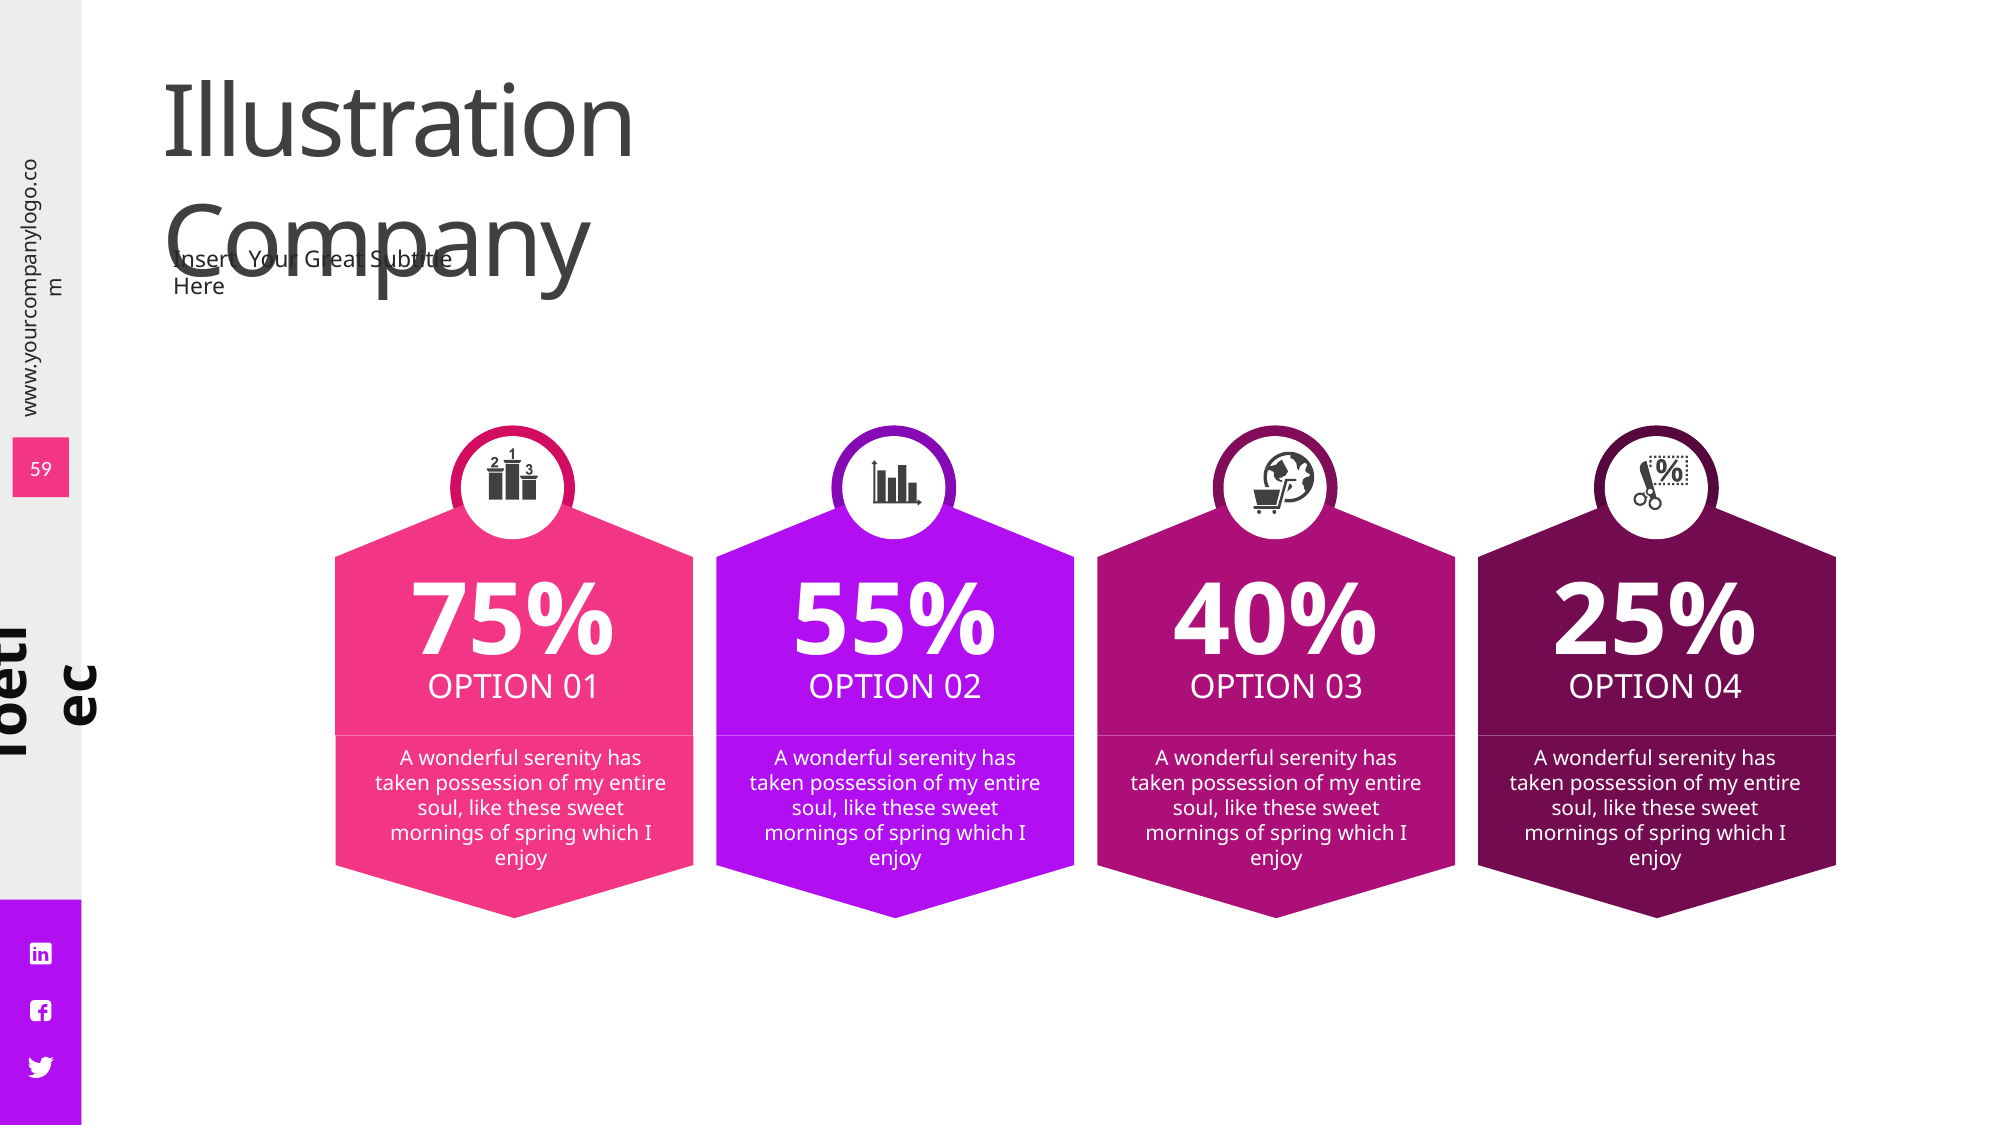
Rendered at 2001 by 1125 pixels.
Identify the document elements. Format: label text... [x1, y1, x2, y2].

text_box Illustration Company [147, 116, 677, 236]
text_box [459, 435, 566, 541]
text_box [1592, 424, 1720, 507]
text_box OPTION 03 [1139, 662, 1413, 716]
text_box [1253, 451, 1315, 514]
text_box [1518, 878, 1796, 920]
text_box OPTION 01 [377, 662, 651, 716]
text_box [1222, 435, 1328, 541]
text_box A wonderful serenity has taken possession of my entire soul, like these sweet mornings of spring which I enjoy [1493, 737, 1818, 878]
text_box [830, 424, 958, 507]
text_box A wonderful serenity has taken possession of my entire soul, like these sweet mornings of spring which I enjoy [1114, 737, 1439, 878]
text_box 55% [775, 561, 1015, 662]
text_box [1137, 878, 1416, 920]
text_box [1211, 424, 1339, 507]
text_box 40% [1156, 561, 1396, 662]
text_box OPTION 02 [758, 662, 1032, 716]
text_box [871, 460, 922, 506]
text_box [486, 448, 538, 500]
text_box A wonderful serenity has taken possession of my entire soul, like these sweet mornings of spring which I enjoy [358, 737, 683, 878]
text_box 25% [1535, 561, 1775, 662]
text_box 75% [394, 561, 634, 662]
text_box Insert Your Great Subtitle Here [158, 237, 512, 307]
text_box [1096, 503, 1457, 734]
text_box [1603, 435, 1709, 541]
text_box [715, 503, 1076, 734]
text_box [375, 878, 654, 920]
slide_number 59 [12, 437, 69, 498]
text_box [449, 424, 576, 507]
text_box [1477, 734, 1837, 872]
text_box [1633, 455, 1688, 510]
text_box [756, 878, 1035, 920]
text_box [1096, 734, 1457, 872]
text_box OPTION 04 [1518, 662, 1792, 716]
text_box [841, 435, 947, 541]
text_box [334, 503, 694, 734]
text_box [715, 734, 1076, 872]
text_box [1477, 503, 1837, 734]
text_box A wonderful serenity has taken possession of my entire soul, like these sweet mornings of spring which I enjoy [733, 737, 1058, 878]
text_box [334, 734, 695, 873]
